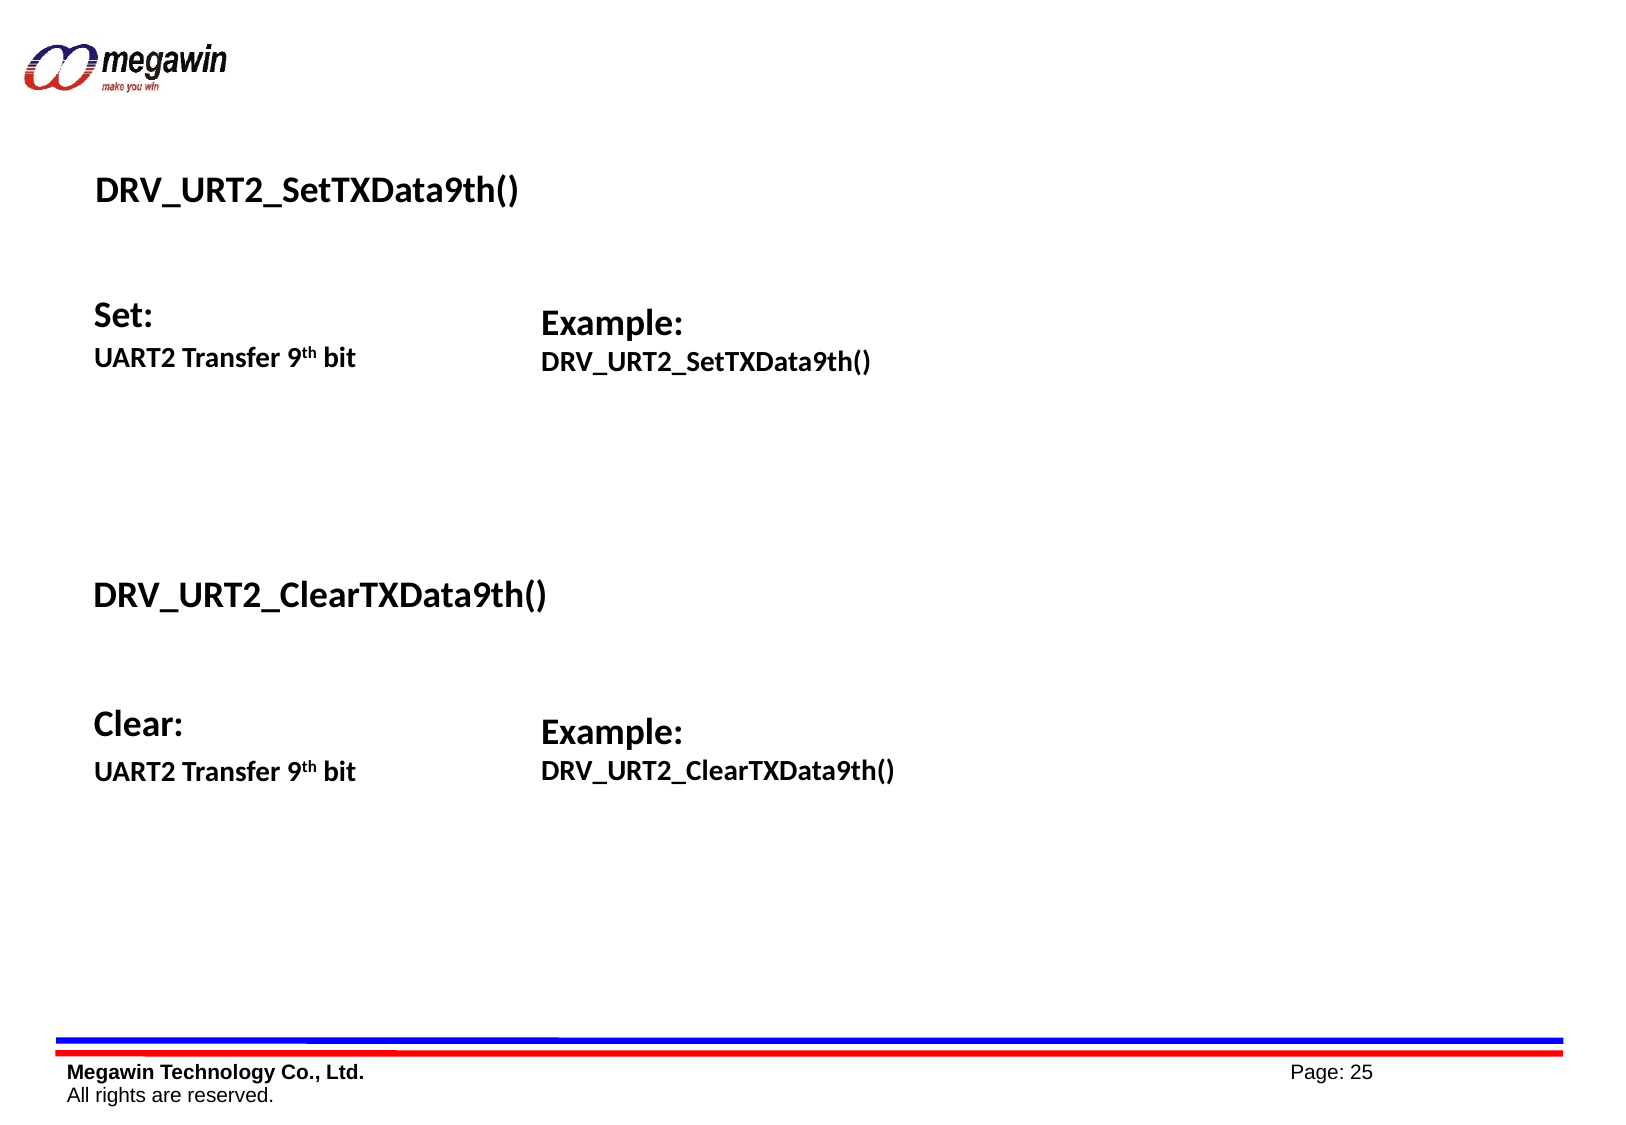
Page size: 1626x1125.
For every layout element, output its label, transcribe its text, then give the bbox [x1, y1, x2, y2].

text_box Example: DRV_URT2_ClearTXData9th() [526, 699, 948, 829]
text_box Clear: [79, 692, 199, 744]
picture [19, 37, 231, 97]
text_box DRV_URT2_SetTXData9th() [80, 157, 535, 217]
text_box Set: [79, 282, 169, 330]
text_box Example: DRV_URT2_SetTXData9th() [526, 290, 899, 421]
text_box UART2 Transfer 9th bit [79, 744, 372, 795]
text_box DRV_URT2_ClearTXData9th() [78, 562, 1008, 623]
text_box UART2 Transfer 9th bit [79, 330, 372, 381]
